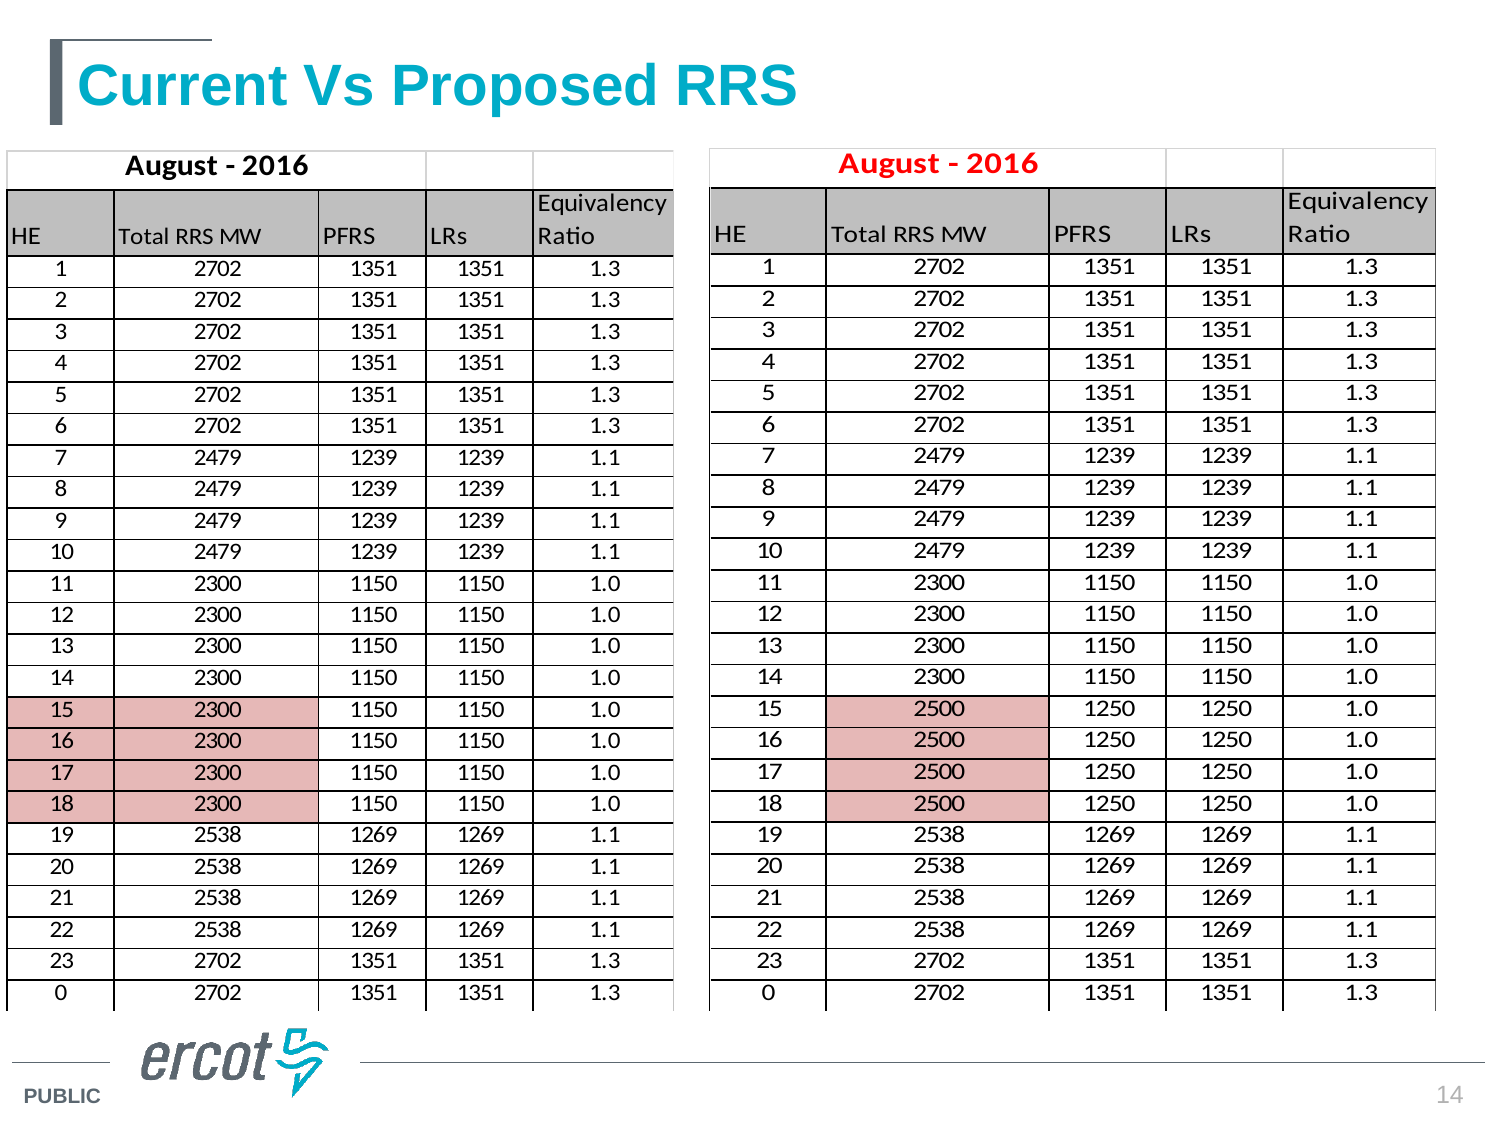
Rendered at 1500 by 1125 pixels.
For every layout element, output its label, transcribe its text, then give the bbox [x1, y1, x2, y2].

picture [708, 147, 1438, 1013]
picture [137, 1024, 332, 1100]
title Current Vs Proposed RRS [62, 39, 1450, 125]
picture [5, 149, 676, 1013]
slide_number 14 [1412, 1076, 1488, 1112]
